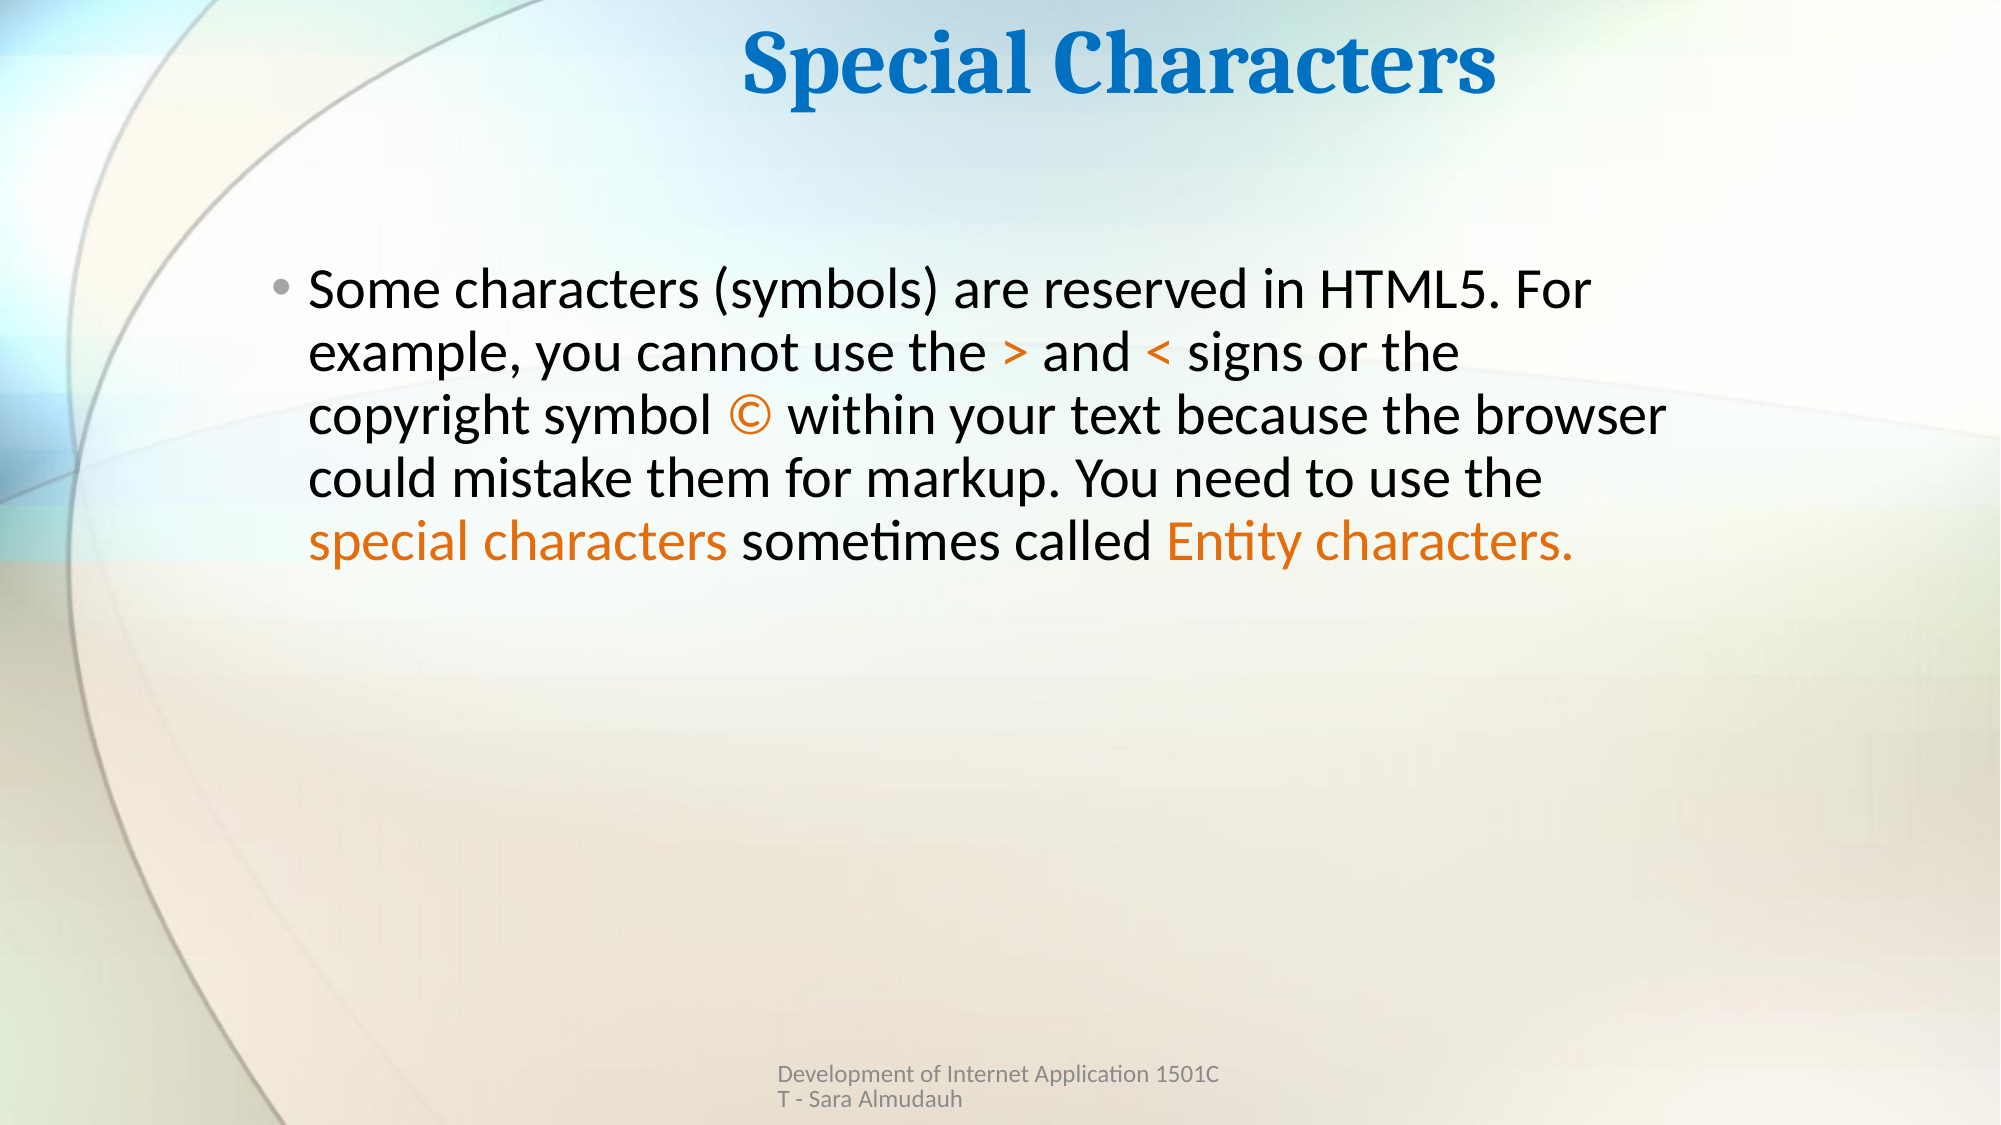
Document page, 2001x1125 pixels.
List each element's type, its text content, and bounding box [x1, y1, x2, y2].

title Special Characters [381, 0, 1863, 114]
list Some characters (symbols) are reserved in HTML5. For example, you cannot use the > and < signs or the copyright symbol © within your text because the browser could mistake them for markup. You need to use the special characters sometimes called Entity characters. [256, 250, 1707, 917]
footer Development of Internet Application 1501CT - Sara Almudauh [762, 1042, 1238, 1103]
picture [0, 0, 2001, 1125]
